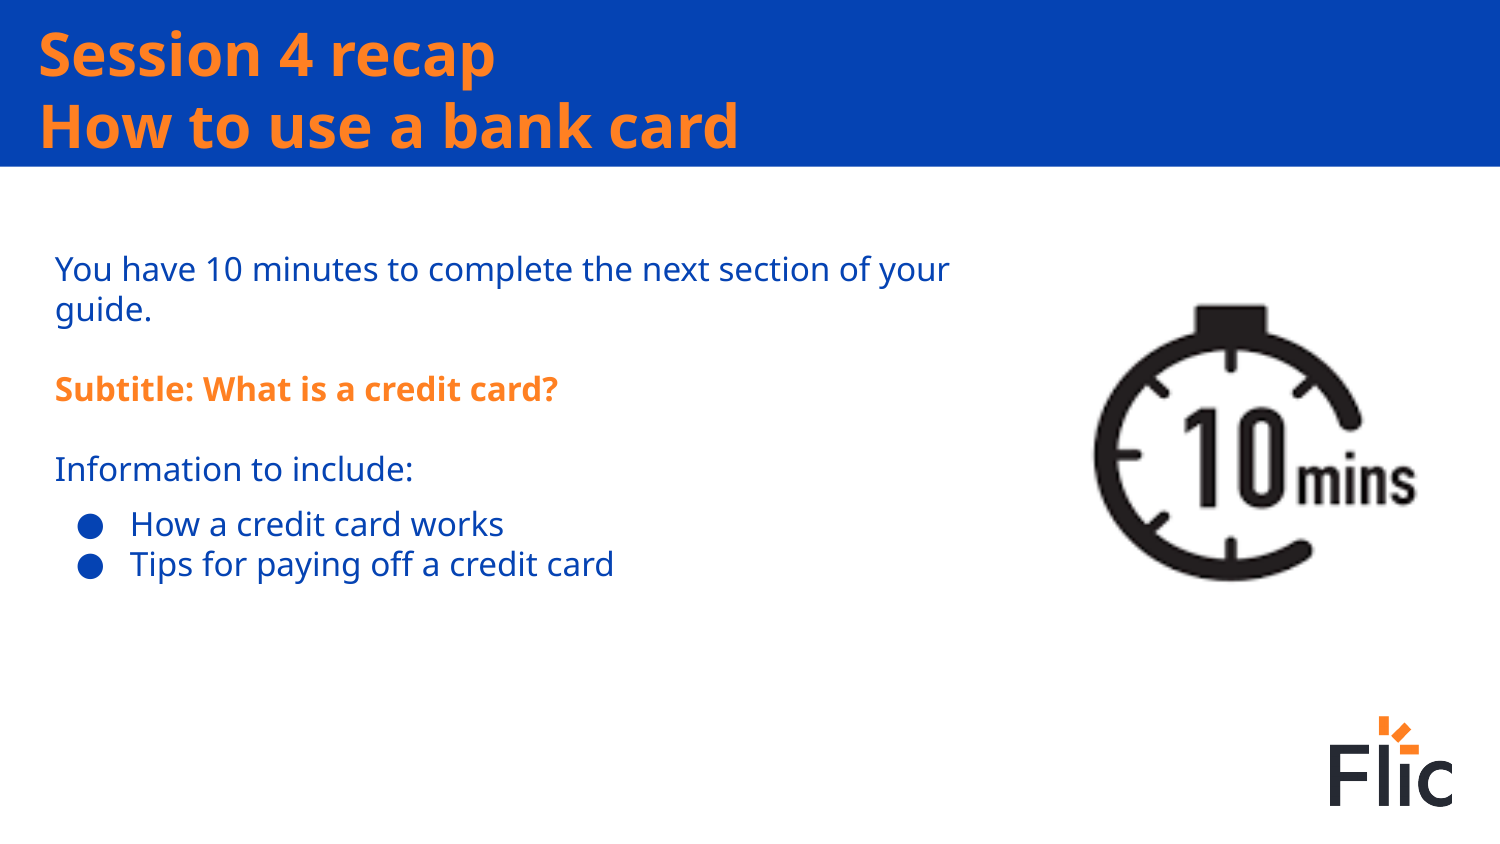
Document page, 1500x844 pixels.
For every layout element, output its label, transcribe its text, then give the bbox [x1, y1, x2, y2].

text_box You have 10 minutes to complete the next section of your guide. Subtitle: What is a credit card? Information to include: How a credit card works Tips for paying off a credit card [39, 233, 1010, 678]
picture [1330, 716, 1452, 807]
title Session 4 recap How to use a bank card [23, 0, 1352, 176]
picture [1068, 262, 1439, 645]
